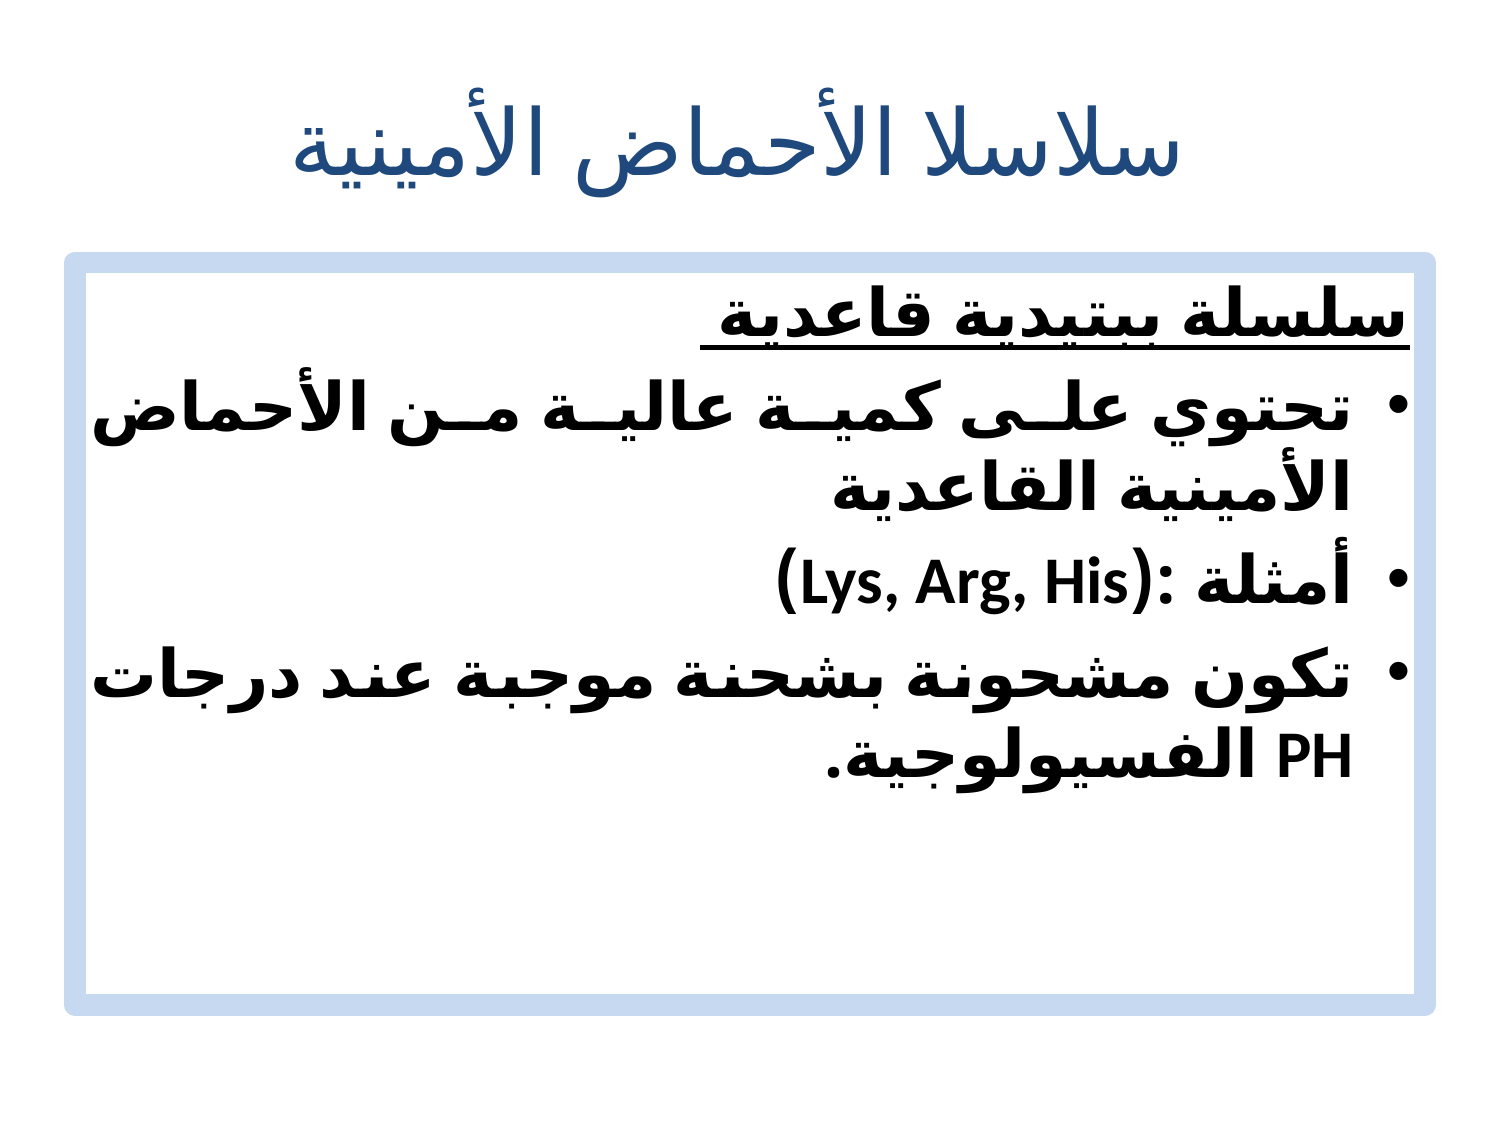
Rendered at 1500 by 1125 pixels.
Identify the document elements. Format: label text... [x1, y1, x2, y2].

list سلسلة ببتيدية قاعدية تحتوي على كمية عالية من الأحماض الأمينية القاعدية أمثلة :(Lys, Arg, His) تكون مشحونة بشحنة موجبة عند درجات PH الفسيولوجية. [75, 262, 1425, 1005]
title سلاسلا الأحماض الأمينية [75, 45, 1425, 233]
